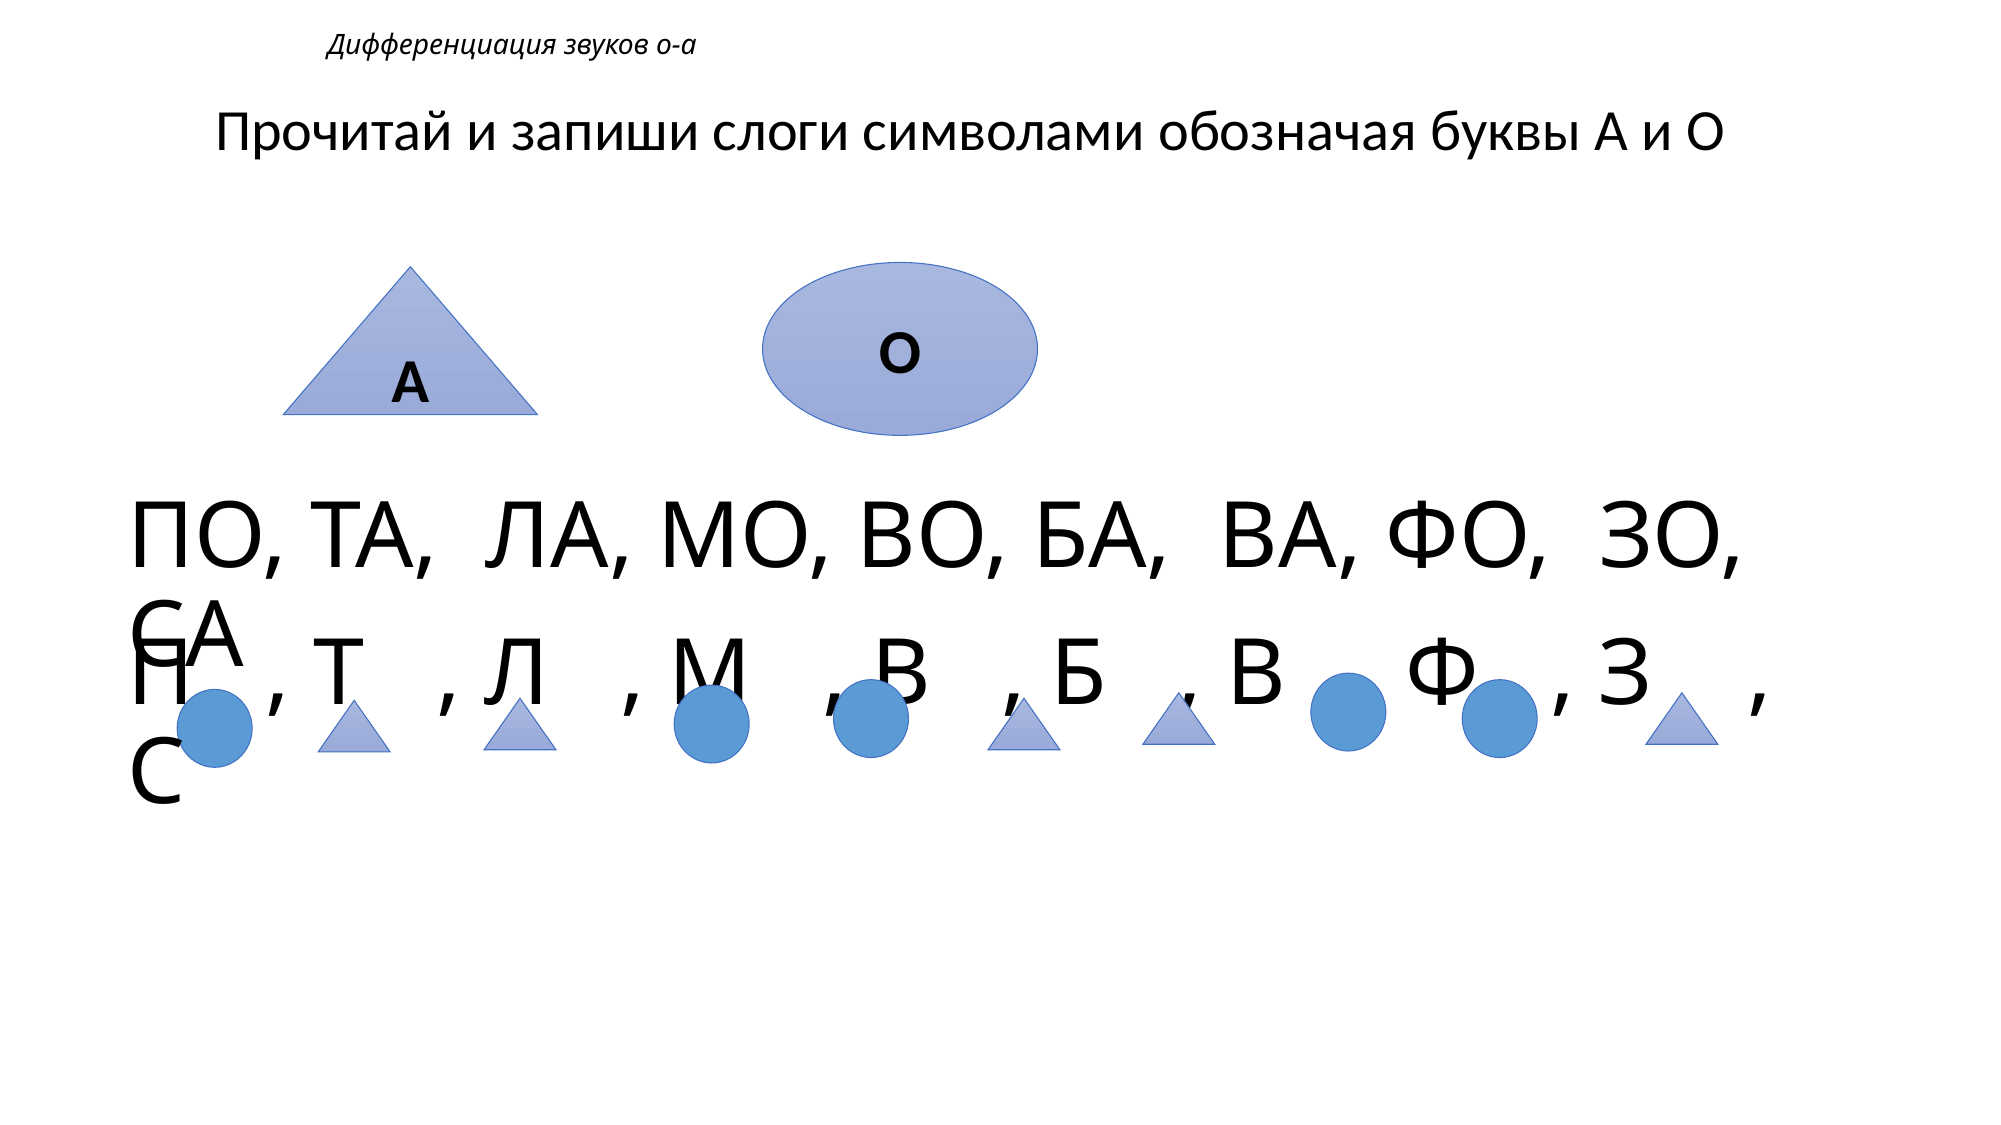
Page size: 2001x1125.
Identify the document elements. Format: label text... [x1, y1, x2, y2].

text_box [832, 679, 910, 759]
text_box [483, 697, 557, 751]
text_box [1141, 691, 1216, 745]
text_box О [761, 261, 1039, 436]
list Прочитай и запиши слоги символами обозначая буквы А и О [200, 92, 1925, 171]
text_box П , Т , Л , М , В , Б , В , Ф , З , С [112, 688, 694, 760]
text_box [1310, 672, 1387, 752]
text_box [1461, 679, 1538, 759]
text_box [317, 699, 392, 753]
text_box А [282, 265, 539, 416]
title Дифференциация звуков о-а [312, 22, 1300, 69]
text_box [673, 684, 750, 764]
text_box ПО, ТА, ЛА, МО, ВО, БА, ВА, ФО, ЗО, СА [112, 551, 1838, 623]
text_box [192, 760, 238, 768]
text_box [1644, 691, 1719, 745]
text_box П , Т , Л , М , В , Б , В , Ф , З , С [730, 688, 1838, 760]
text_box [987, 697, 1061, 751]
